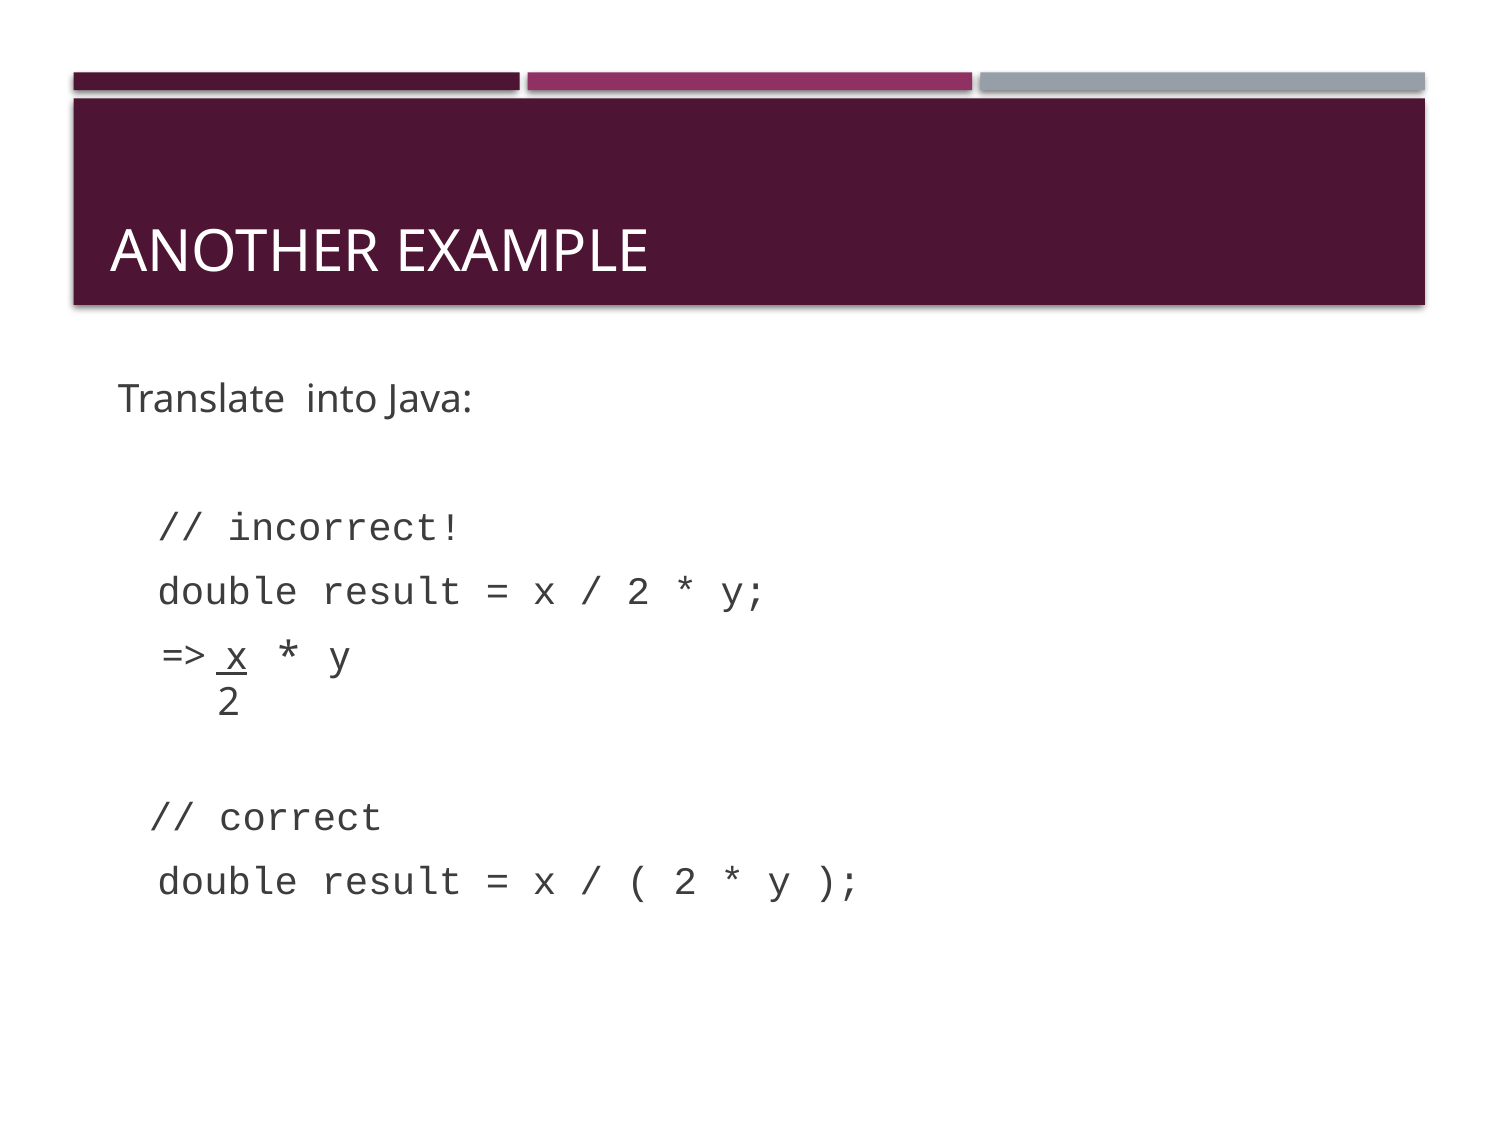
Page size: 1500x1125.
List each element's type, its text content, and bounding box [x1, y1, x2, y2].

title Another Example [95, 112, 1406, 291]
